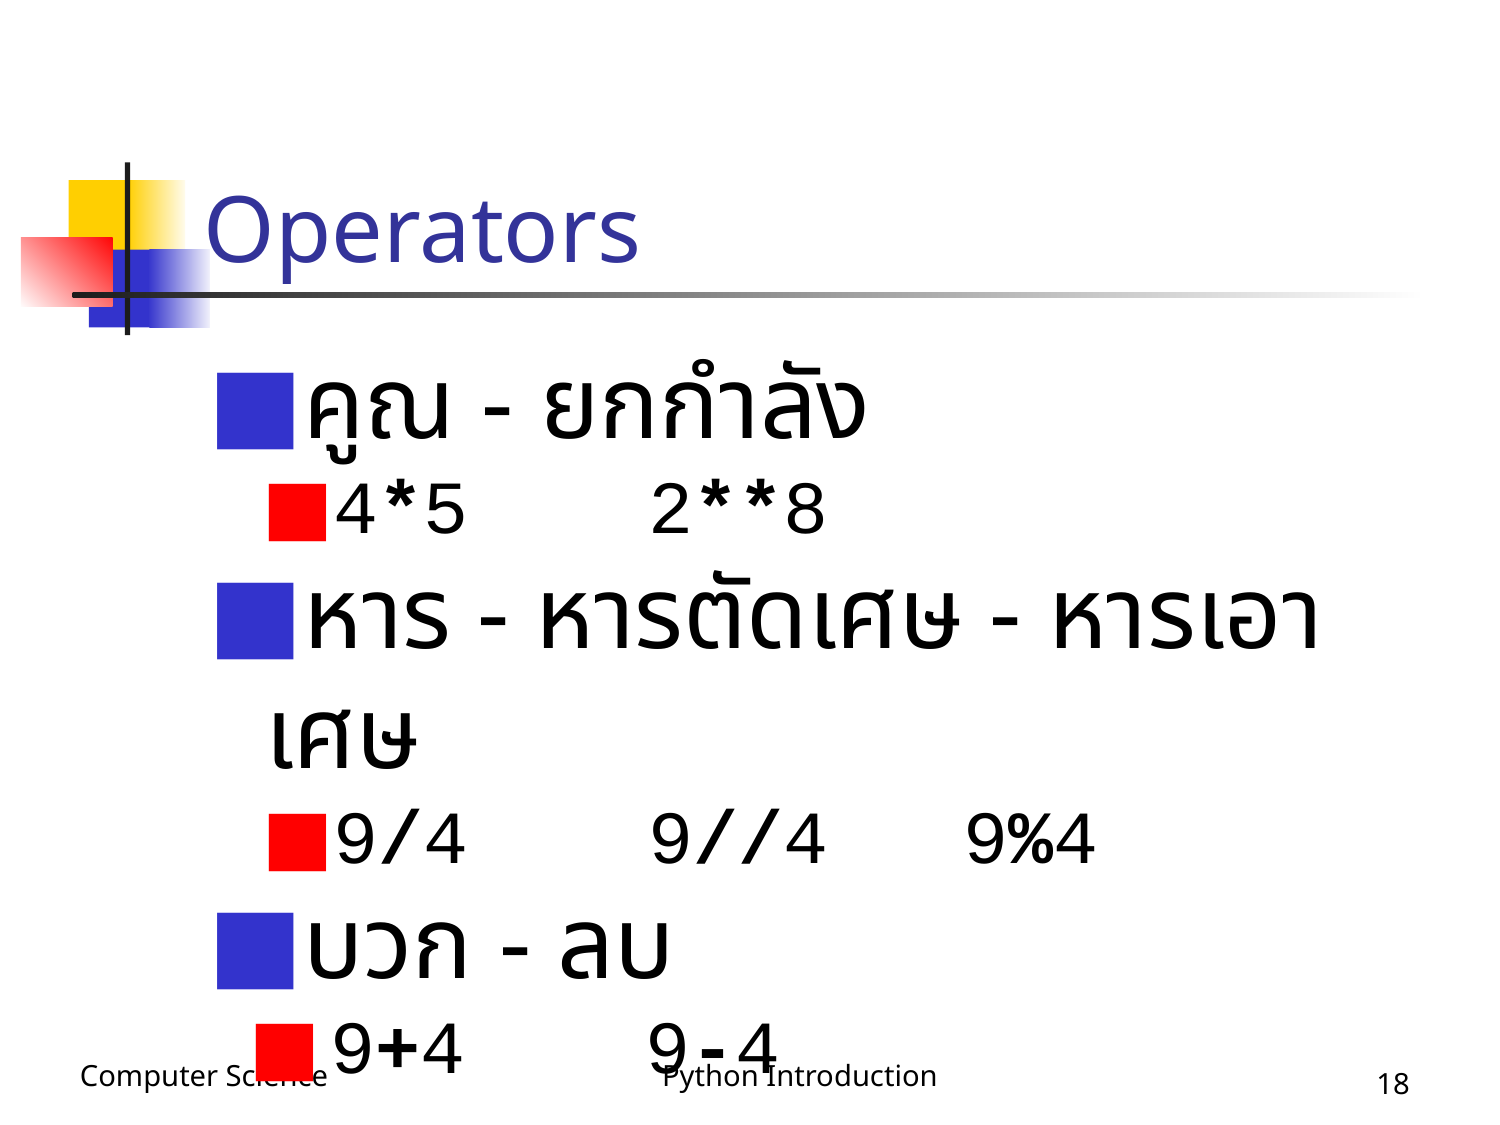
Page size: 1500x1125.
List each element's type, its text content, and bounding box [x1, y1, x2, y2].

slide_number ‹#› [1112, 1037, 1425, 1113]
title Operators [188, 101, 1468, 289]
list คูณ - ยกกำลัง 4*5 2**8 หาร - หารตัดเศษ - หารเอาเศษ 9/4 9//4 9%4 บวก - ลบ 9+4 9-4 [193, 331, 1469, 998]
